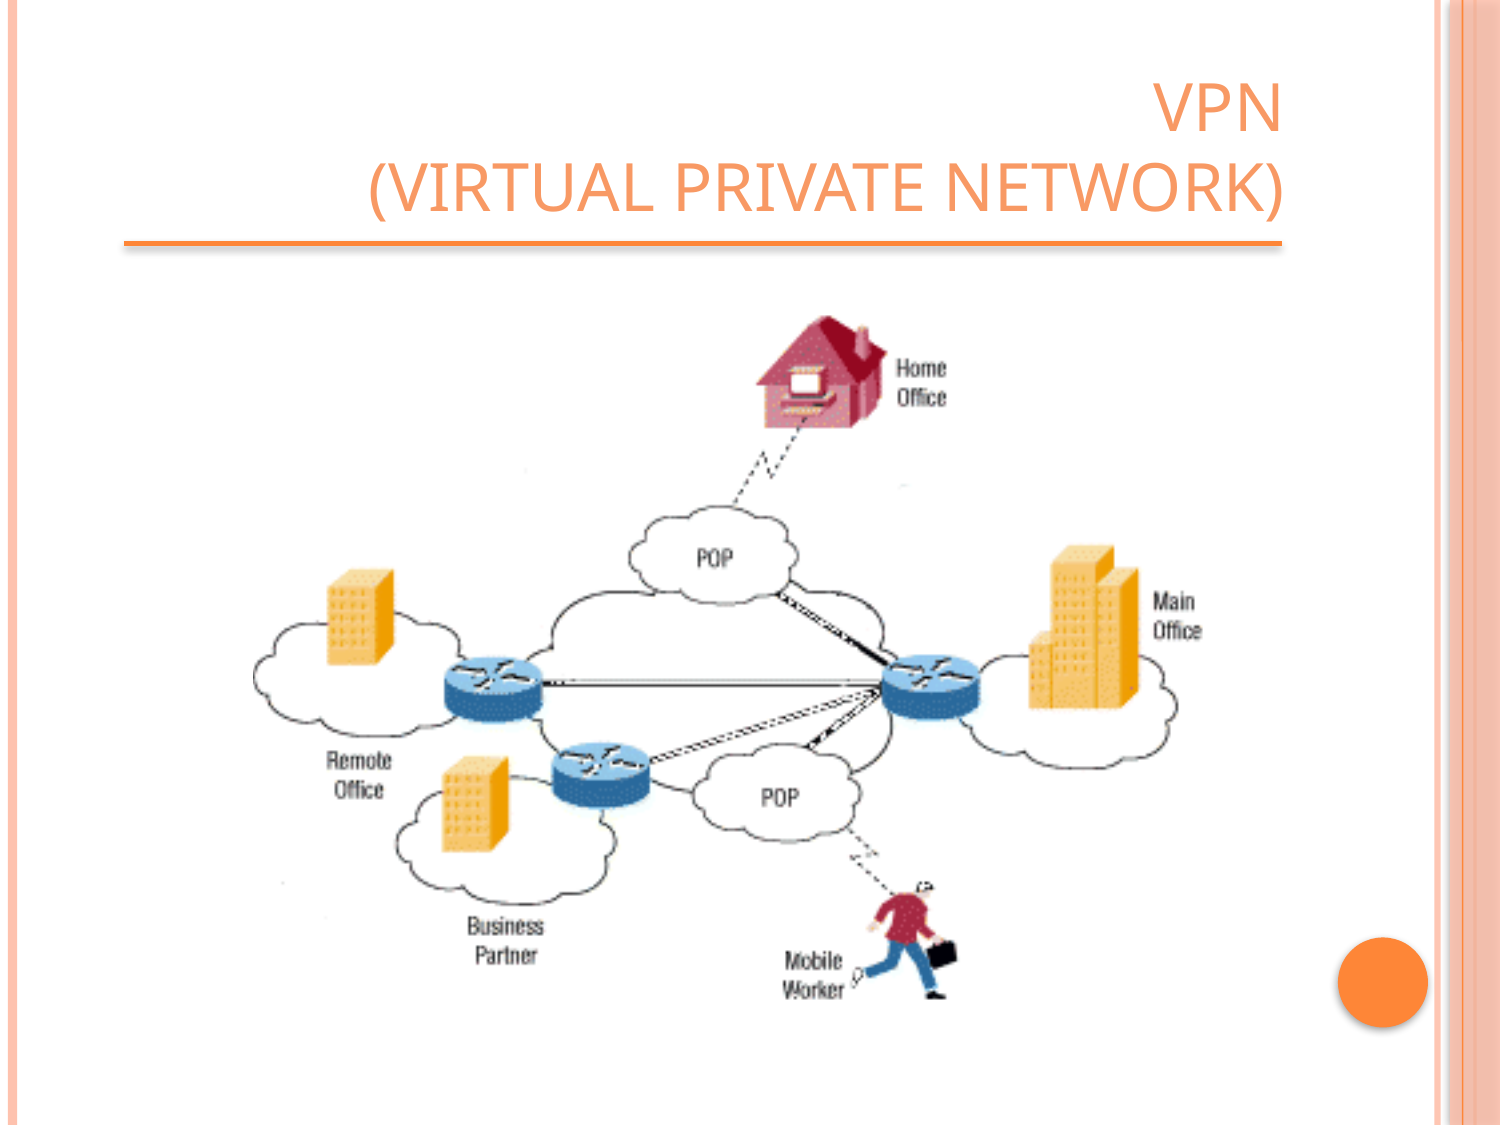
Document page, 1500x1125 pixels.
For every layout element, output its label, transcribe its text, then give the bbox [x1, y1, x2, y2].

text_box VPN (VIRTUAL PRIVATE NETWORK) [75, 45, 1300, 233]
picture [253, 290, 1212, 1017]
